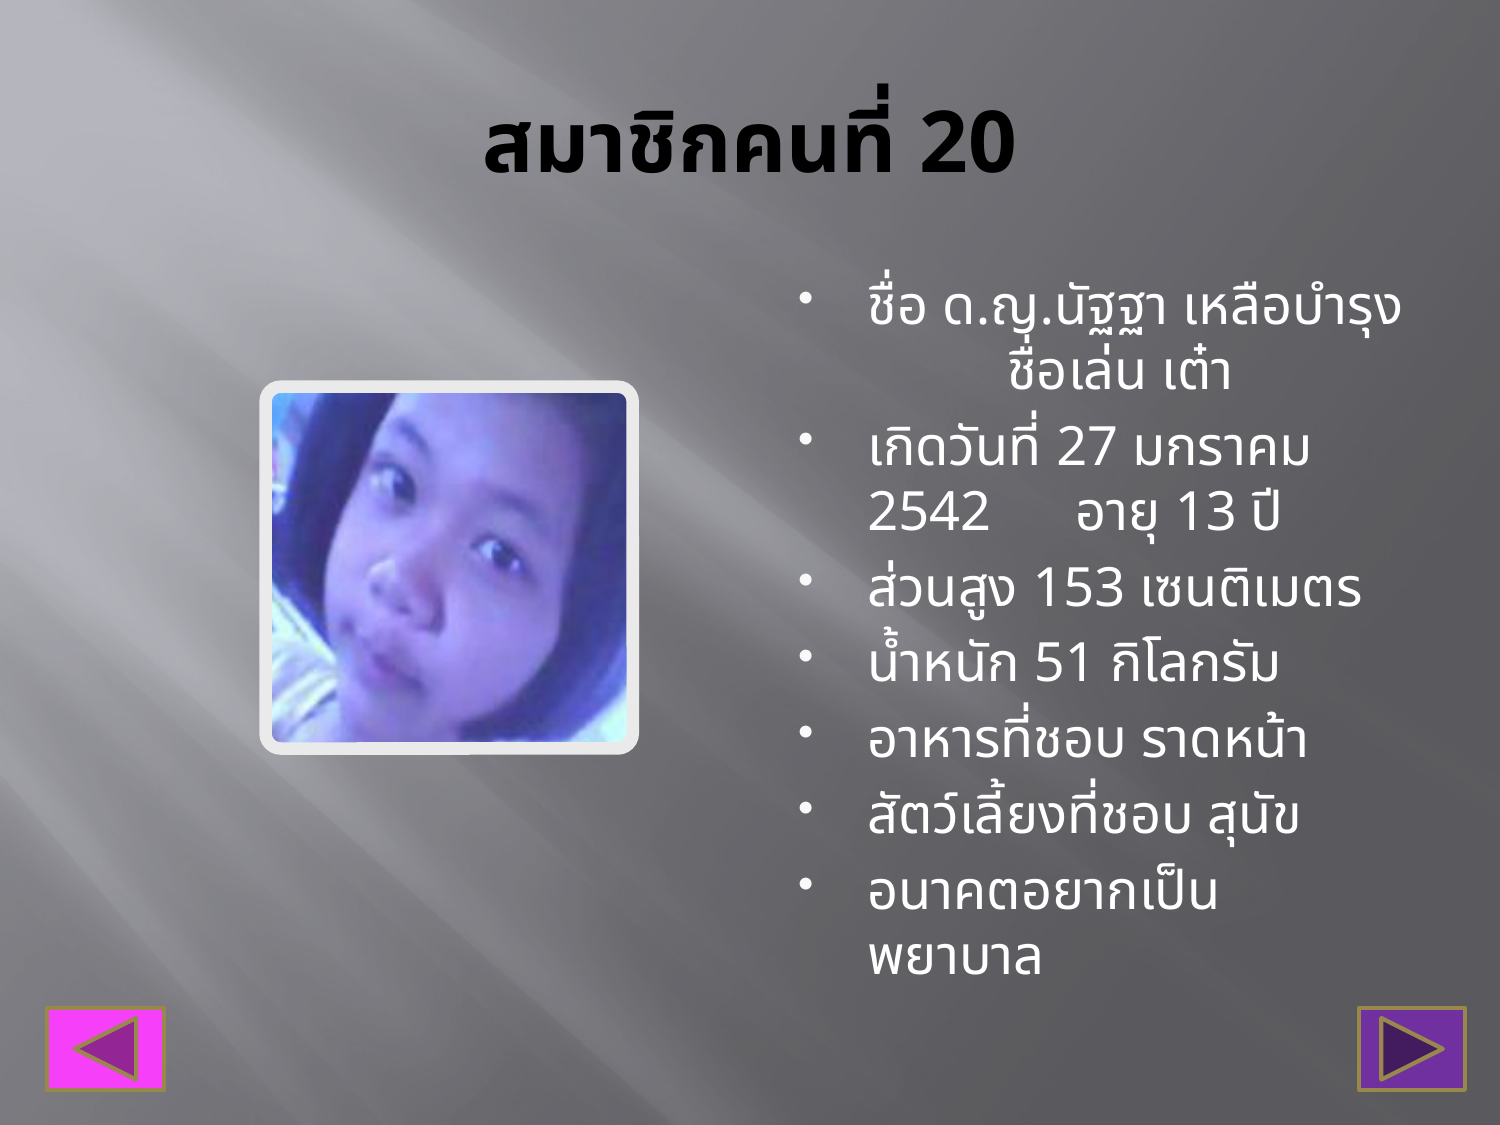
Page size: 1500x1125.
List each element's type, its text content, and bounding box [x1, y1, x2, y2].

list ชื่อ ด.ญ.นัฐฐา เหลือบำรุง ชื่อเล่น เต๋า เกิดวันที่ 27 มกราคม 2542 อายุ 13 ปี ส่วนสูง 153 เซนติเมตร น้ำหนัก 51 กิโลกรัม อาหารที่ชอบ ราดหน้า สัตว์เลี้ยงที่ชอบ สุนัข อนาคตอยากเป็น พยาบาล [762, 262, 1425, 1005]
text_box [1357, 1006, 1467, 1092]
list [265, 386, 633, 749]
title สมาชิกคนที่ 20 [75, 45, 1425, 233]
text_box [45, 1006, 166, 1092]
